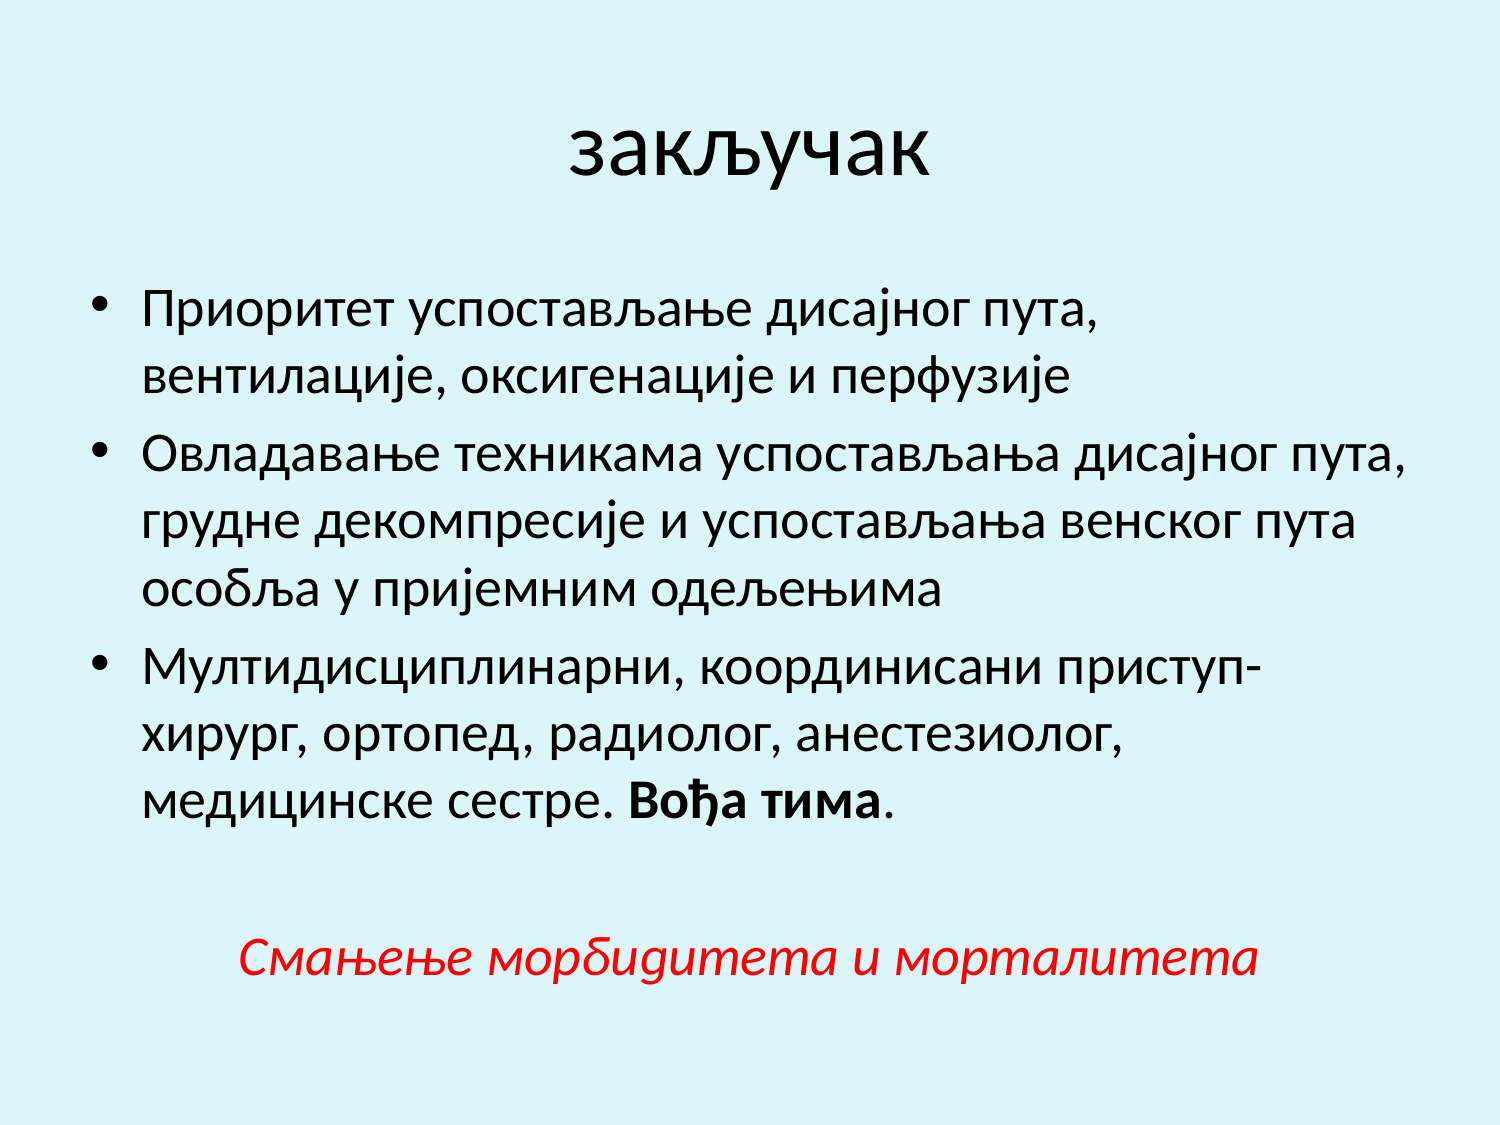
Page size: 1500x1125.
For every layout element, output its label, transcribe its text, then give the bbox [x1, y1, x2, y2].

title закључак [75, 45, 1425, 233]
list Приоритет успостављање дисајног пута, вентилације, оксигенације и перфузије Овладавање техникама успостављања дисајног пута, грудне декомпресије и успостављања венског пута особља у пријемним одељењима Мултидисциплинарни, координисани приступ- хирург, ортопед, радиолог, анестезиолог, медицинске сестре. Вођа тима. Смањење морбидитета и морталитета [75, 262, 1425, 1005]
